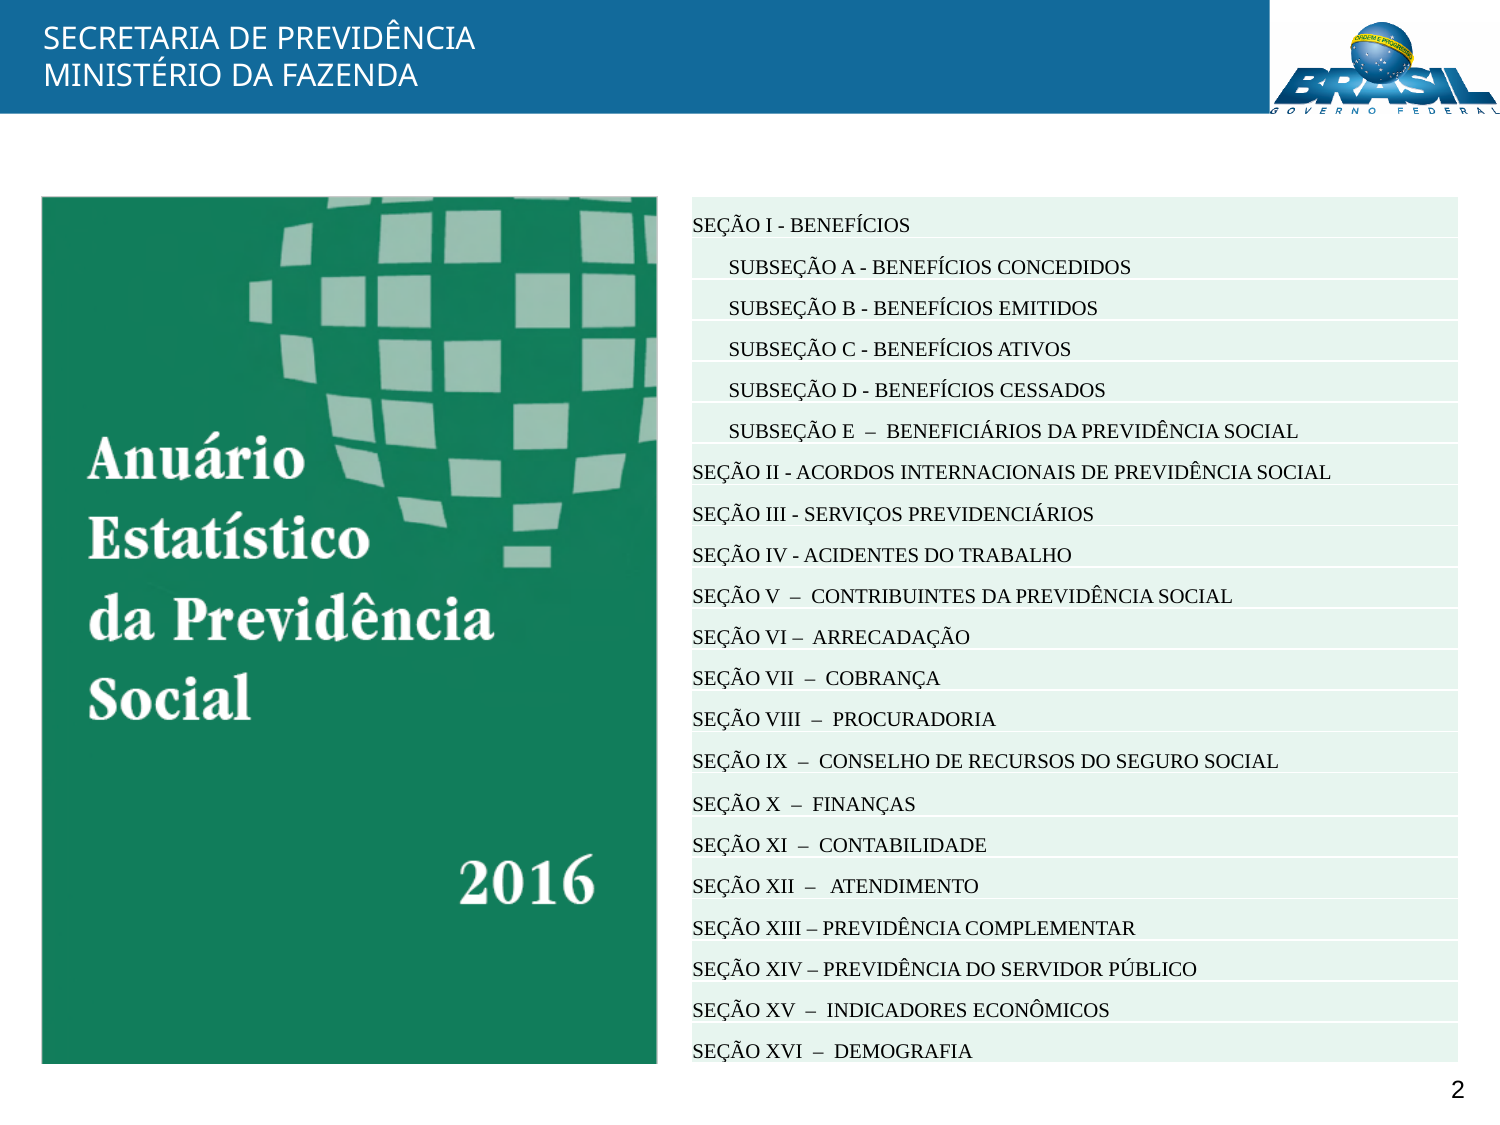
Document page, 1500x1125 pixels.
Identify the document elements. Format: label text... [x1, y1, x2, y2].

table_cell SEÇÃO III - SERVIÇOS PREVIDENCIÁRIOS [692, 485, 1458, 525]
table_header SEÇÃO I - BENEFÍCIOS [692, 197, 1458, 237]
table_cell SEÇÃO XVI – DEMOGRAFIA [692, 1023, 1458, 1062]
table_cell SEÇÃO IX – CONSELHO DE RECURSOS DO SEGURO SOCIAL [692, 732, 1458, 772]
picture [40, 196, 659, 1064]
table_cell SEÇÃO IV - ACIDENTES DO TRABALHO [692, 526, 1458, 566]
table_cell SEÇÃO X – FINANÇAS [692, 773, 1458, 815]
table_cell SUBSEÇÃO C - BENEFÍCIOS ATIVOS [692, 321, 1458, 360]
table_cell SUBSEÇÃO B - BENEFÍCIOS EMITIDOS [692, 280, 1458, 319]
table_cell SUBSEÇÃO A - BENEFÍCIOS CONCEDIDOS [692, 238, 1458, 278]
table_cell SEÇÃO VI – ARRECADAÇÃO [692, 609, 1458, 648]
table_cell SUBSEÇÃO D - BENEFÍCIOS CESSADOS [692, 362, 1458, 401]
table_cell SEÇÃO V – CONTRIBUINTES DA PREVIDÊNCIA SOCIAL [692, 568, 1458, 607]
table_cell SEÇÃO XIV – PREVIDÊNCIA DO SERVIDOR PÚBLICO [692, 941, 1458, 980]
table_cell SEÇÃO XIII – PREVIDÊNCIA COMPLEMENTAR [692, 899, 1458, 939]
table_cell SEÇÃO II - ACORDOS INTERNACIONAIS DE PREVIDÊNCIA SOCIAL [692, 444, 1458, 484]
picture [1270, 22, 1500, 114]
table_cell SUBSEÇÃO E – BENEFICIÁRIOS DA PREVIDÊNCIA SOCIAL [692, 403, 1458, 442]
table_cell SEÇÃO XI – CONTABILIDADE [692, 817, 1458, 856]
table_cell SEÇÃO VII – COBRANÇA [692, 650, 1458, 689]
table_cell SEÇÃO XII – ATENDIMENTO [692, 858, 1458, 898]
table_cell SEÇÃO XV – INDICADORES ECONÔMICOS [692, 982, 1458, 1021]
table_cell SEÇÃO VIII – PROCURADORIA [692, 691, 1458, 731]
